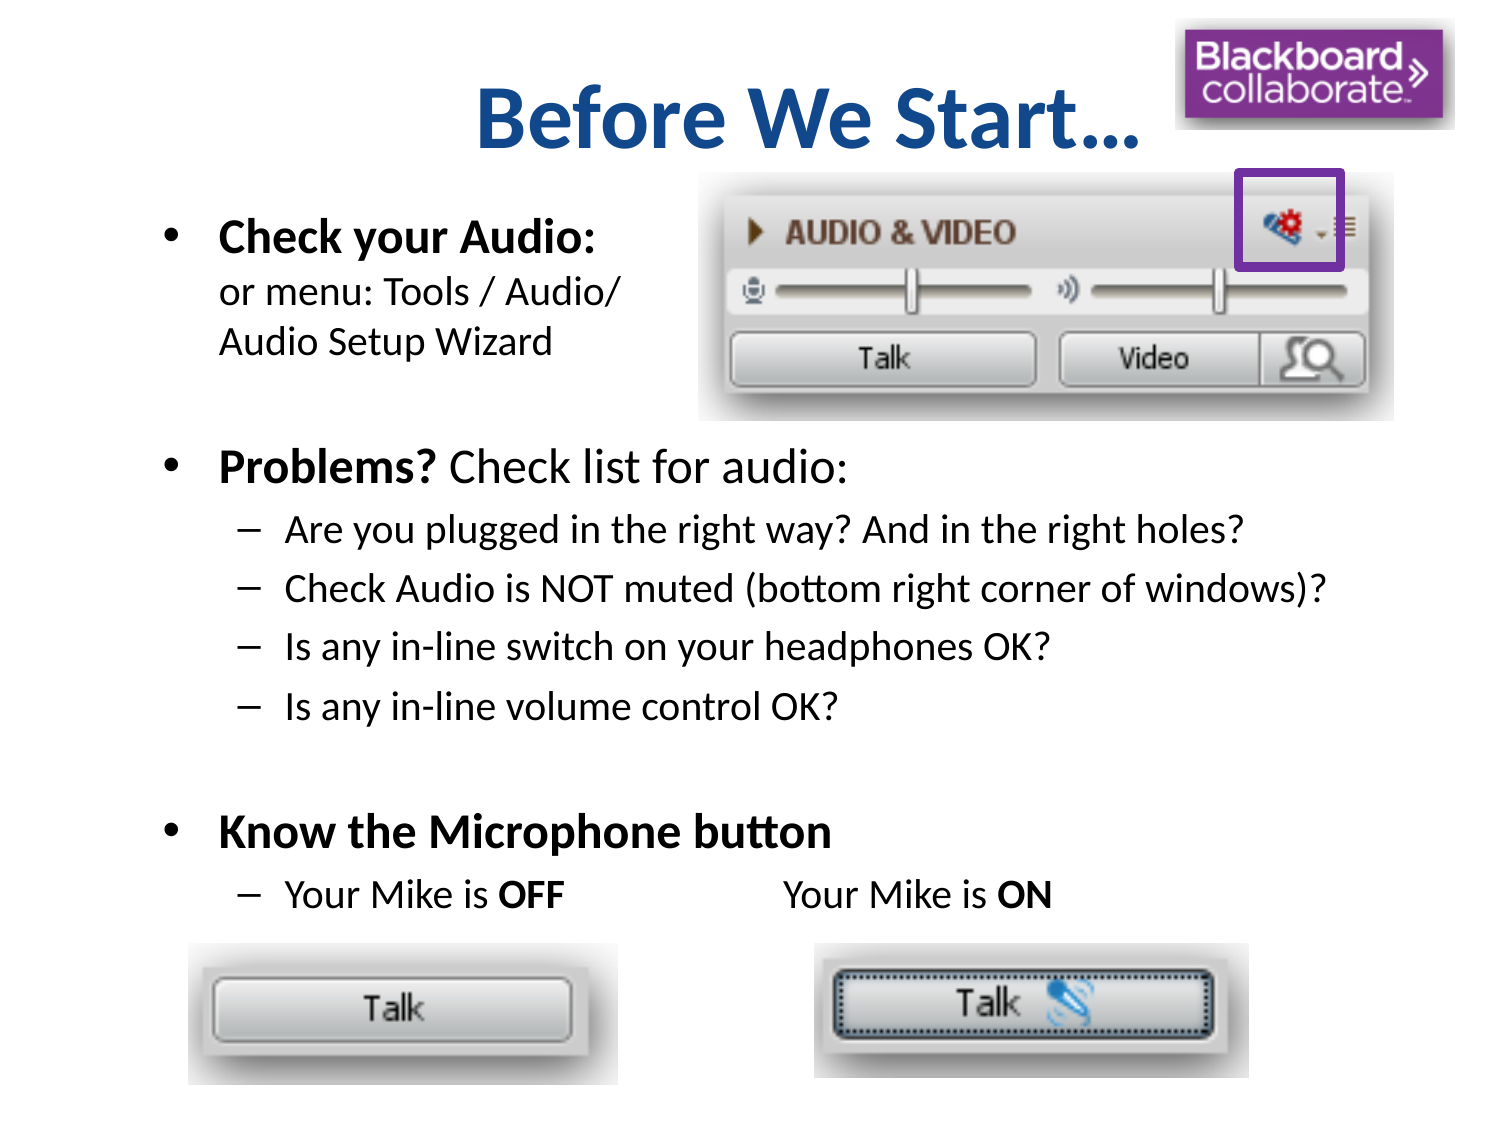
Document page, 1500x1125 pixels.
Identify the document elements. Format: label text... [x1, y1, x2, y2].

picture [697, 172, 1395, 421]
title Before We Start… [171, 18, 1449, 206]
picture [188, 942, 618, 1086]
picture [814, 943, 1249, 1078]
list Check your Audio: or menu: Tools / Audio/ Audio Setup Wizard Problems? Check list for audio: Are you plugged in the right way? And in the right holes? Check Audio is NOT muted (bottom right corner of windows)? Is any in-line switch on your headphones OK? Is any in-line volume control OK? Know the Microphone button Your Mike is OFF Your Mike is ON [147, 196, 1425, 1005]
picture [1174, 18, 1455, 130]
